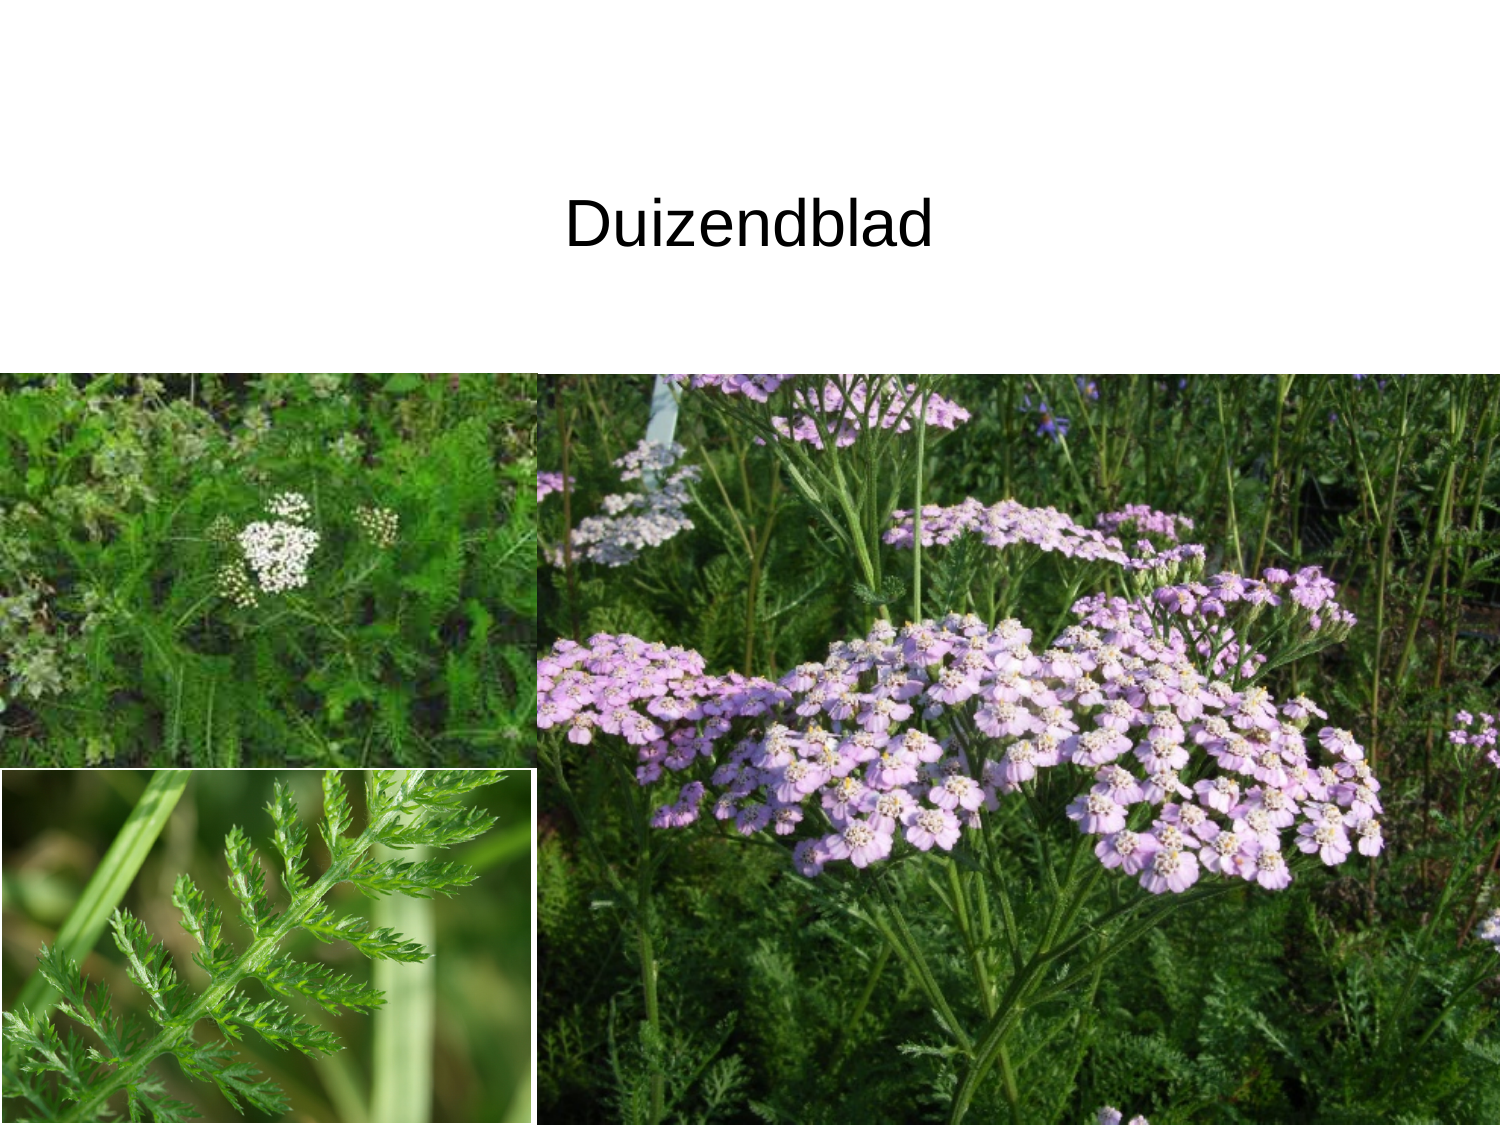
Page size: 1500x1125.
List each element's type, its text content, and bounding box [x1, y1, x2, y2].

picture [0, 373, 1500, 1125]
text_box Duizendblad [0, 172, 1500, 268]
